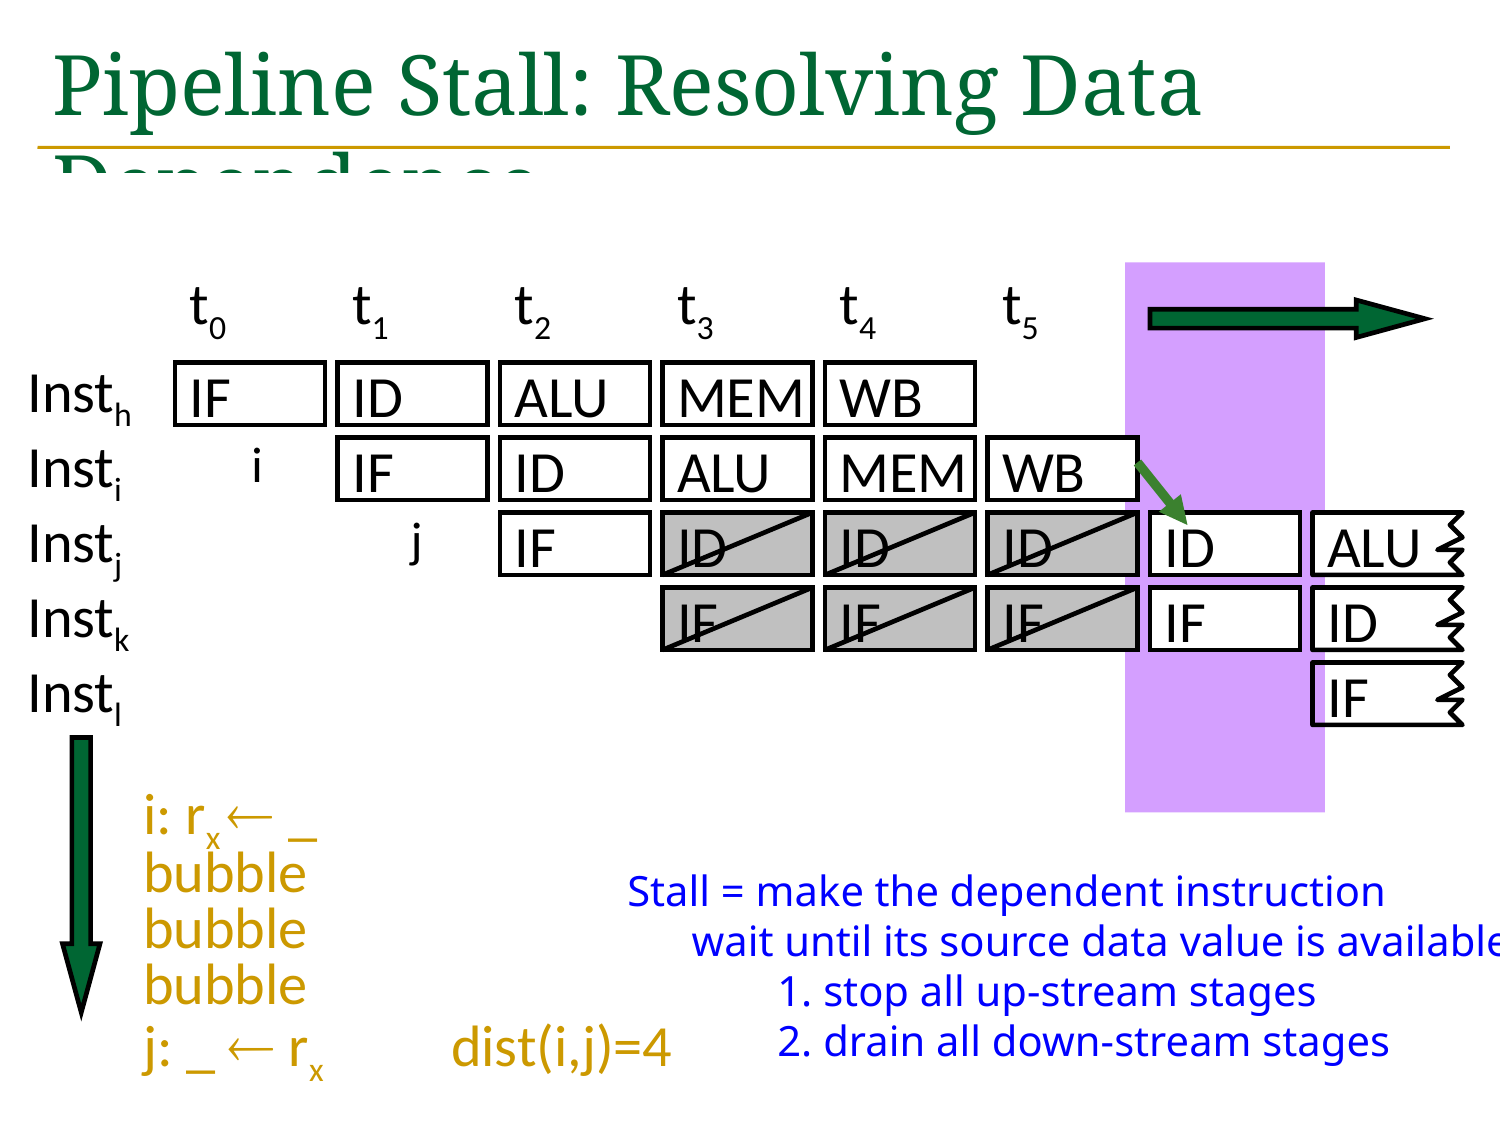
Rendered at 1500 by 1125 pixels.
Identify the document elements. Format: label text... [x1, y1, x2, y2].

title Pipeline Stall: Resolving Data Dependence [37, 24, 1450, 172]
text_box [0, 174, 1500, 1125]
